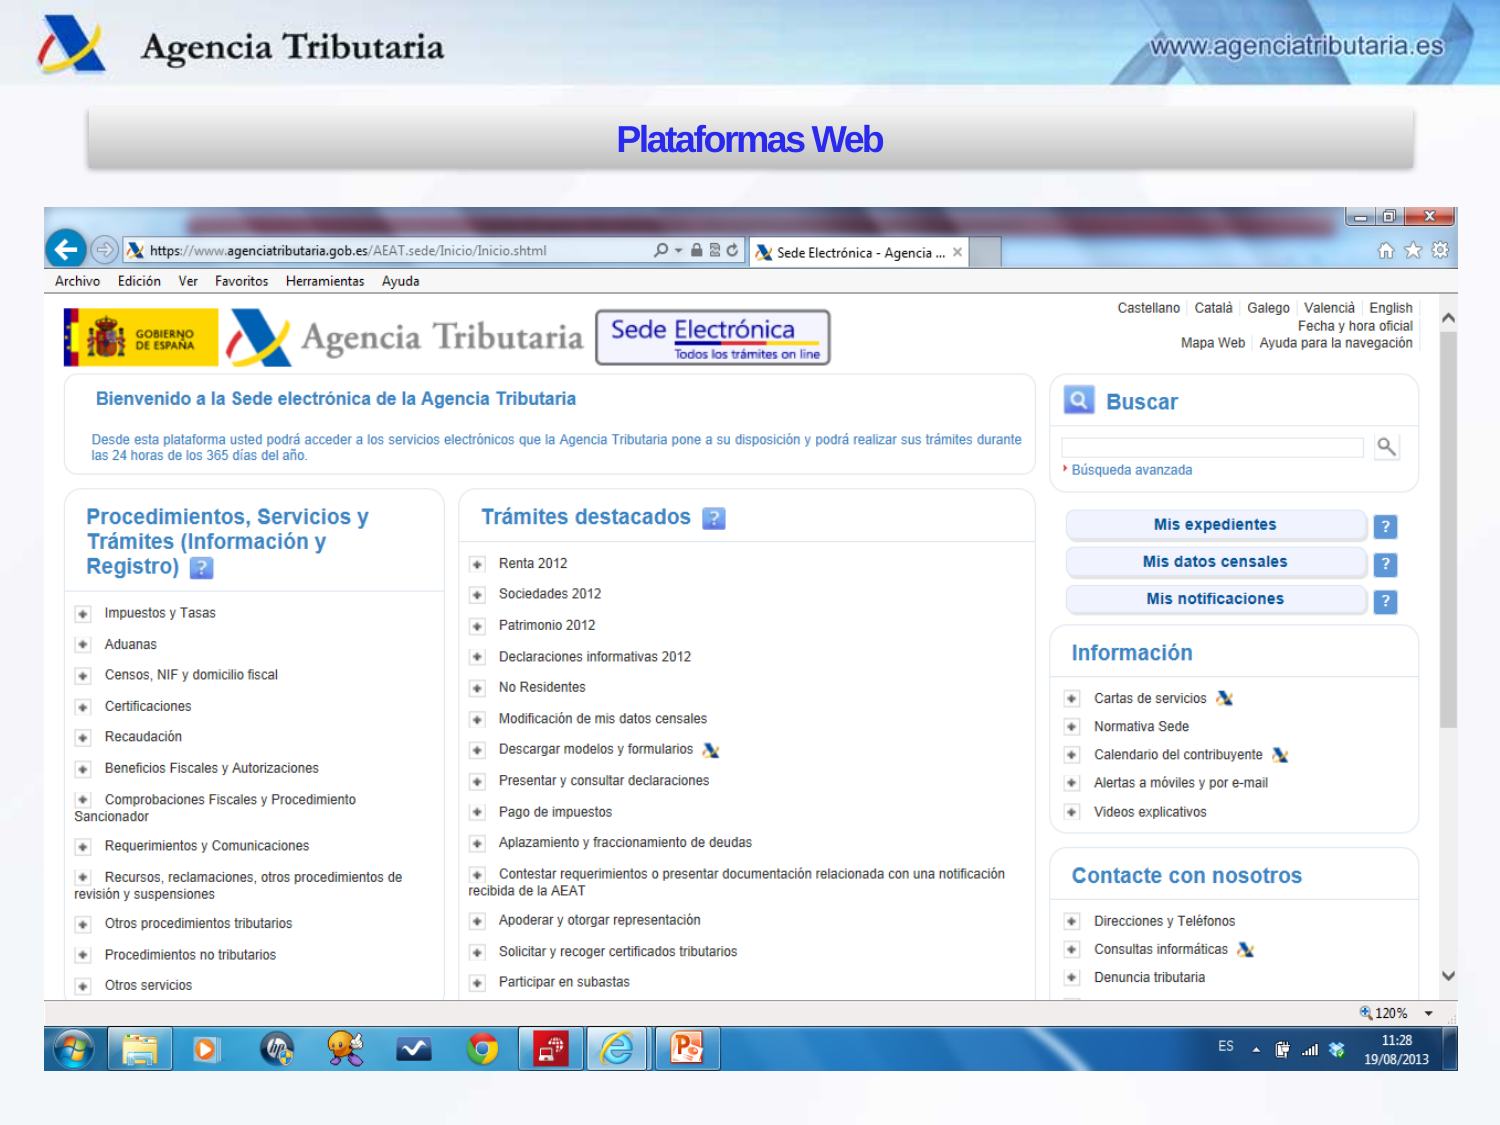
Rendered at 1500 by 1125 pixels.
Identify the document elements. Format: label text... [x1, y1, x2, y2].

text_box Plataformas Web [88, 107, 1413, 168]
picture [0, 0, 1500, 1125]
